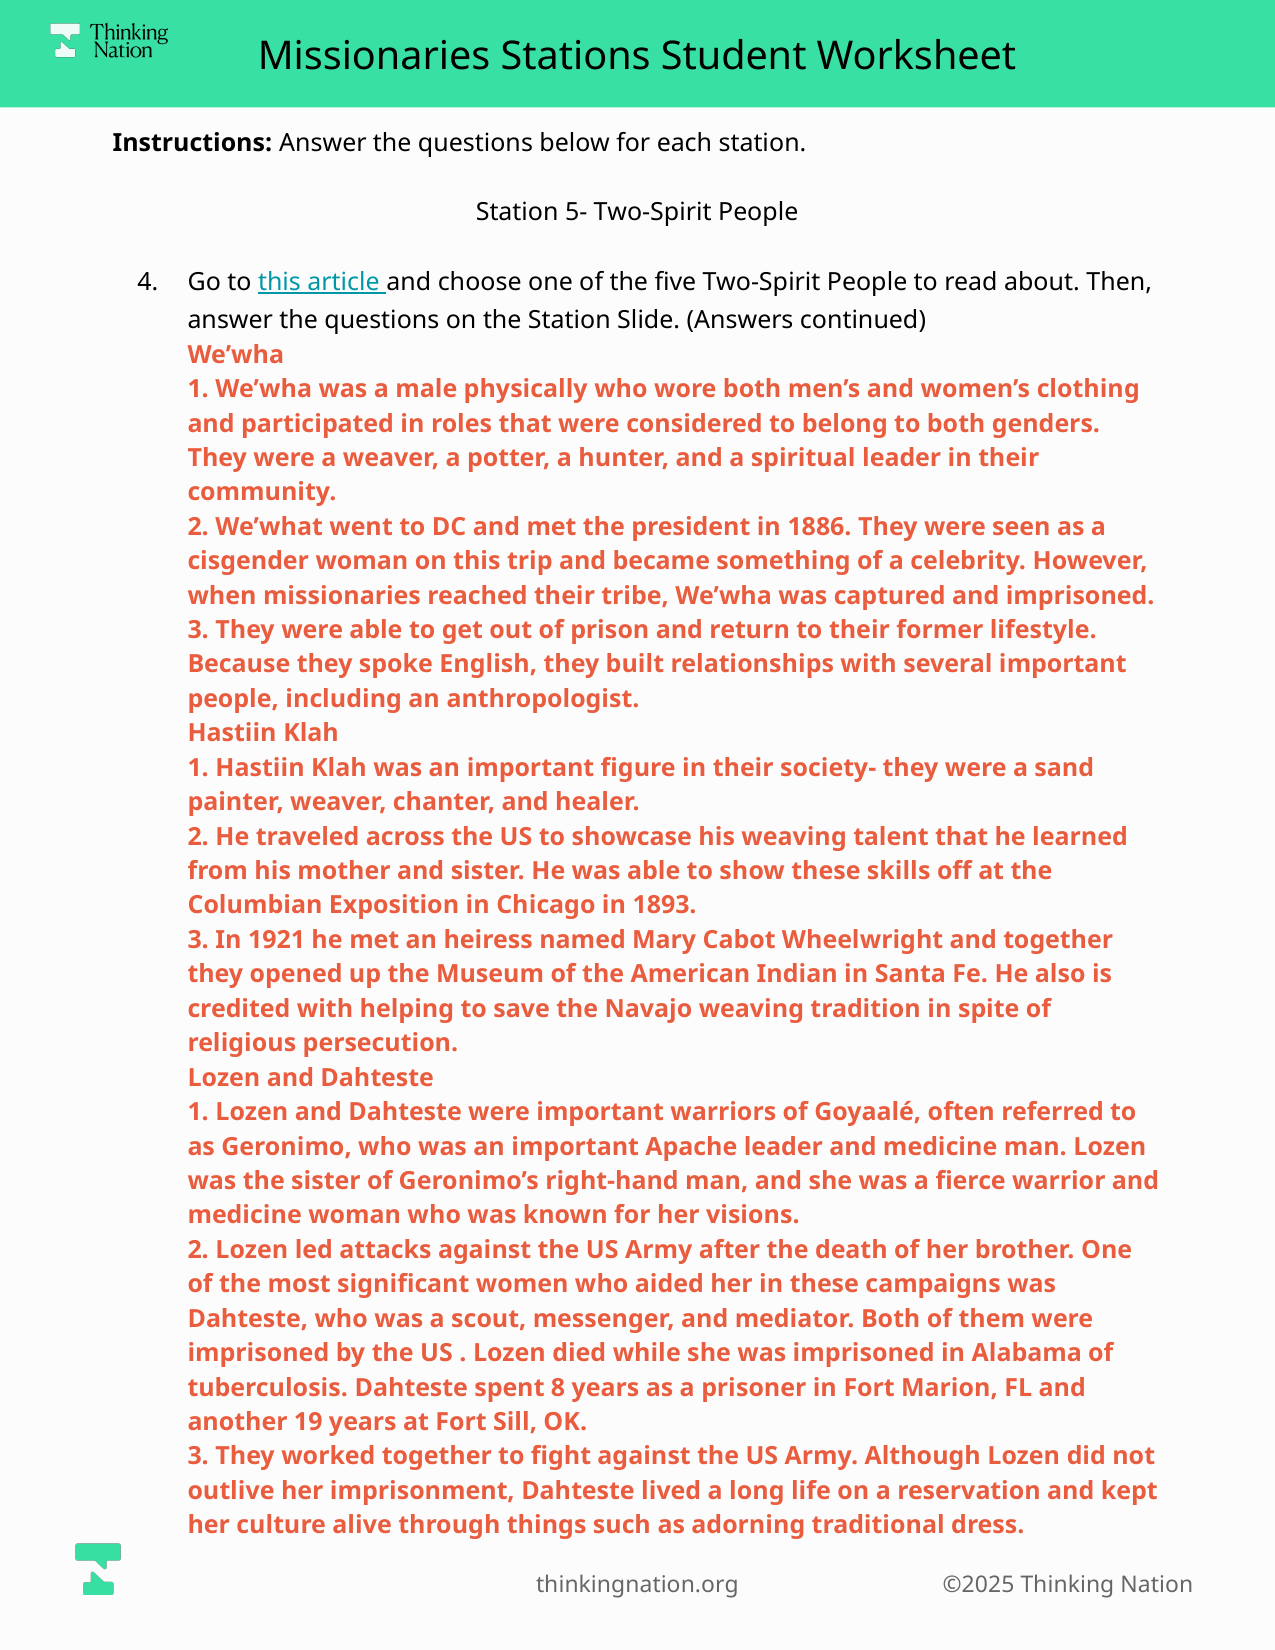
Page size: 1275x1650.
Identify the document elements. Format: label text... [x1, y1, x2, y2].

text_box Missionaries Stations Student Worksheet [0, 0, 1275, 108]
picture [36, 12, 172, 69]
text_box ©2025 Thinking Nation [907, 1553, 1210, 1605]
text_box thinkingnation.org [486, 1554, 789, 1605]
text_box Instructions: Answer the questions below for each station. Station 5- Two-Spirit People Go to this article and choose one of the five Two-Spirit People to read about. Then, answer the questions on the Station Slide. (Answers continued) We’wha 1. We’wha was a male physically who wore both men’s and women’s clothing and participated in roles that were considered to belong to both genders. They were a weaver, a potter, a hunter, and a spiritual leader in their community. 2. We’what went to DC and met the president in 1886. They were seen as a cisgender woman on this trip and became something of a celebrity. However, when missionaries reached their tribe, We’wha was captured and imprisoned. 3. They were able to get out of prison and return to their former lifestyle. Because they spoke English, they built relationships with several important people, including an anthropologist. Hastiin Klah 1. Hastiin Klah was an important figure in their society- they were a sand painter, weaver, chanter, and healer. 2. He traveled across the US to showcase his weaving talent that he learned from his mother and sister. He was able to show these skills off at the Columbian Exposition in Chicago in 1893. 3. In 1921 he met an heiress named Mary Cabot Wheelwright and together they opened up the Museum of the American Indian in Santa Fe. He also is credited with helping to save the Navajo weaving tradition in spite of religious persecution. Lozen and Dahteste 1. Lozen and Dahteste were important warriors of Goyaalé, often referred to as Geronimo, who was an important Apache leader and medicine man. Lozen was the sister of Geronimo’s right-hand man, and she was a fierce warrior and medicine woman who was known for her visions. 2. Lozen led attacks against the US Army after the death of her brother. One of the most significant women who aided her in these campaigns was Dahteste, who was a scout, messenger, and mediator. Both of them were imprisoned by the US . Lozen died while she was imprisoned in Alabama of tuberculosis. Dahteste spent 8 years as a prisoner in Fort Marion, FL and another 19 years at Fort Sill, OK. 3. They worked together to fight against the US Army. Although Lozen did not outlive her imprisonment, Dahteste lived a long life on a reservation and kept her culture alive through things such as adorning traditional dress. [97, 107, 1178, 1554]
picture [62, 1533, 134, 1605]
